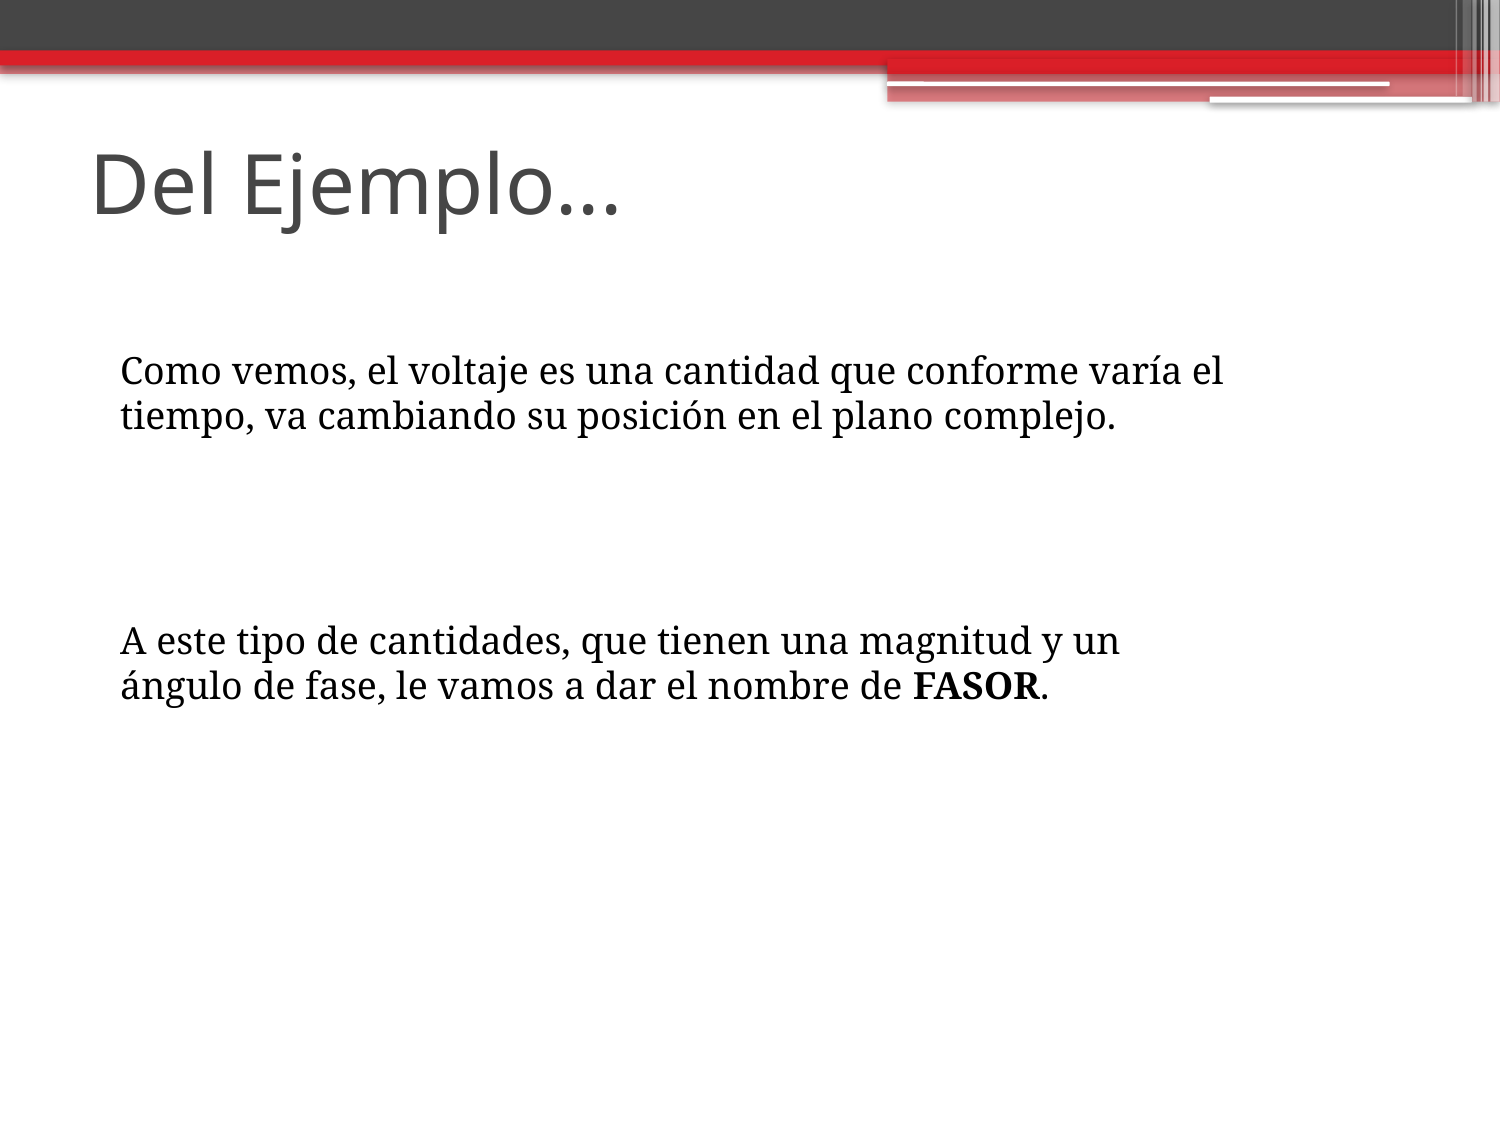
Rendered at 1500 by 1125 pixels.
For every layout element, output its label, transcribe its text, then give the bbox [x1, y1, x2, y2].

text_box Como vemos, el voltaje es una cantidad que conforme varía el tiempo, va cambiando su posición en el plano complejo. [105, 339, 1301, 444]
text_box A este tipo de cantidades, que tienen una magnitud y un ángulo de fase, le vamos a dar el nombre de FASOR. [105, 609, 1254, 715]
title Del Ejemplo... [75, 93, 1425, 270]
